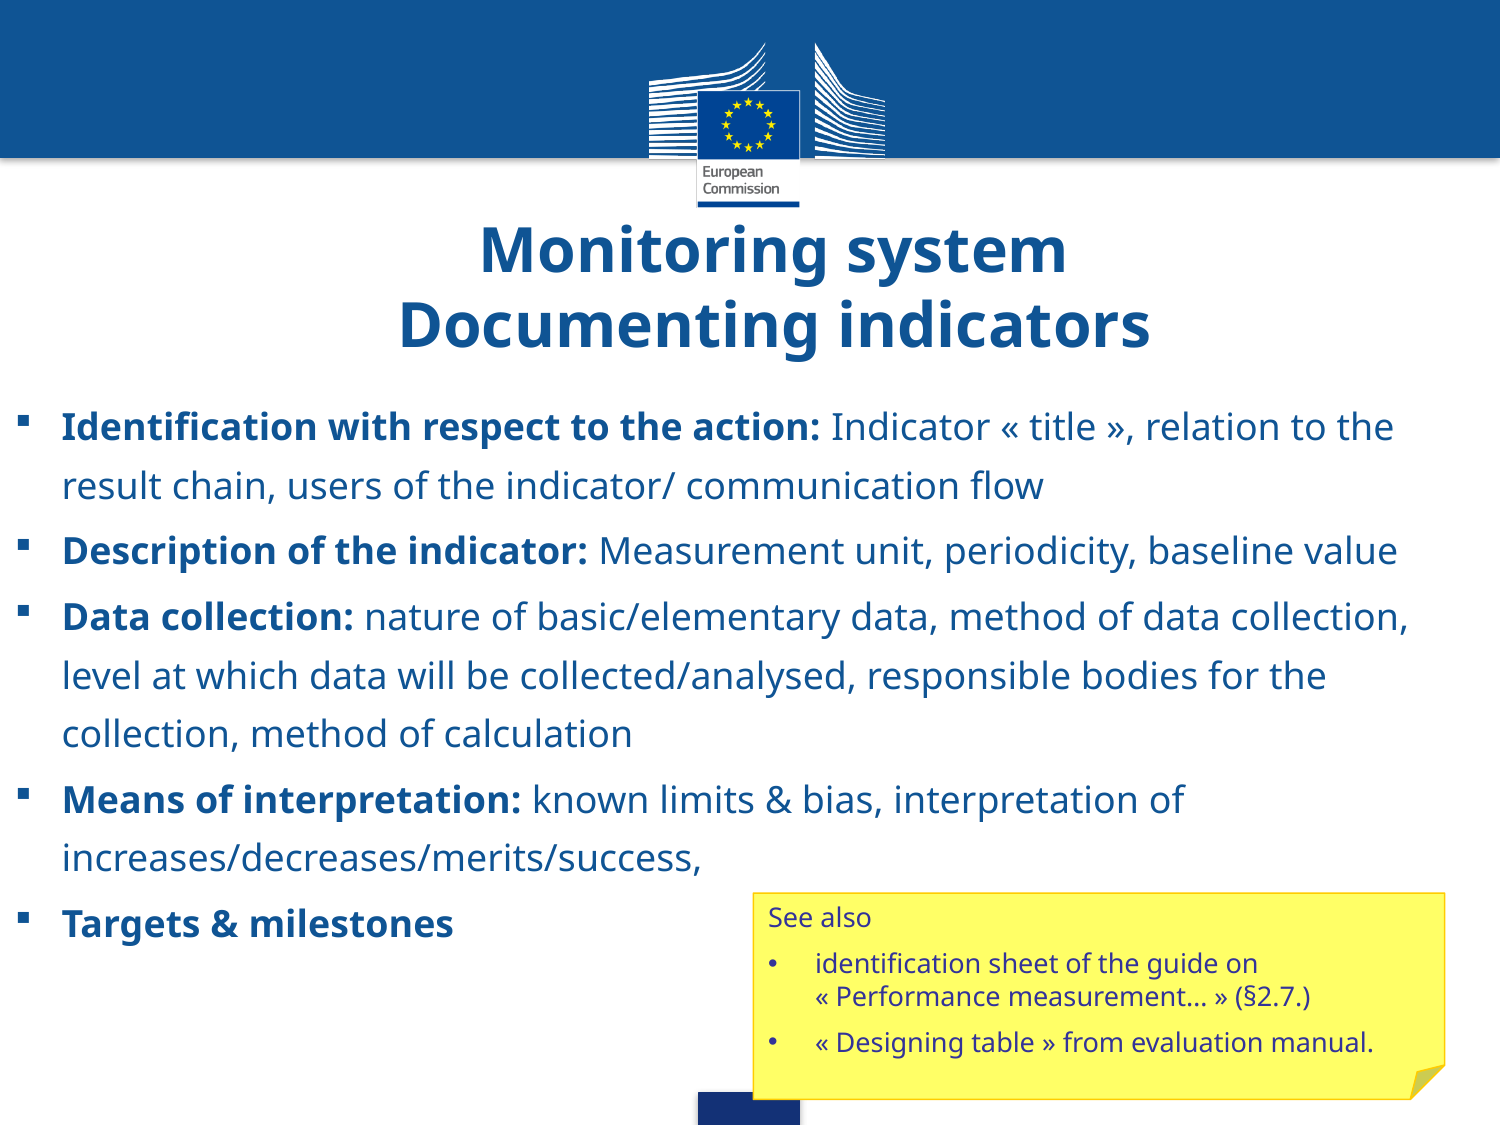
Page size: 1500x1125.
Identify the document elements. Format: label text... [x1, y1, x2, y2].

title Monitoring system Documenting indicators [7, 200, 1483, 370]
picture [649, 42, 885, 200]
text_box Identification with respect to the action: Indicator « title », relation to the result chain, users of the indicator/ communication flow Description of the indicator: Measurement unit, periodicity, baseline value Data collection: nature of basic/elementary data, method of data collection, level at which data will be collected/analysed, responsible bodies for the collection, method of calculation Means of interpretation: known limits & bias, interpretation of increases/decreases/merits/success, Targets & milestones [0, 382, 1500, 953]
text_box See also identification sheet of the guide on « Performance measurement… » (§2.7.) « Designing table » from evaluation manual. [753, 893, 1445, 1100]
slide_number 7 [1074, 1085, 1426, 1103]
